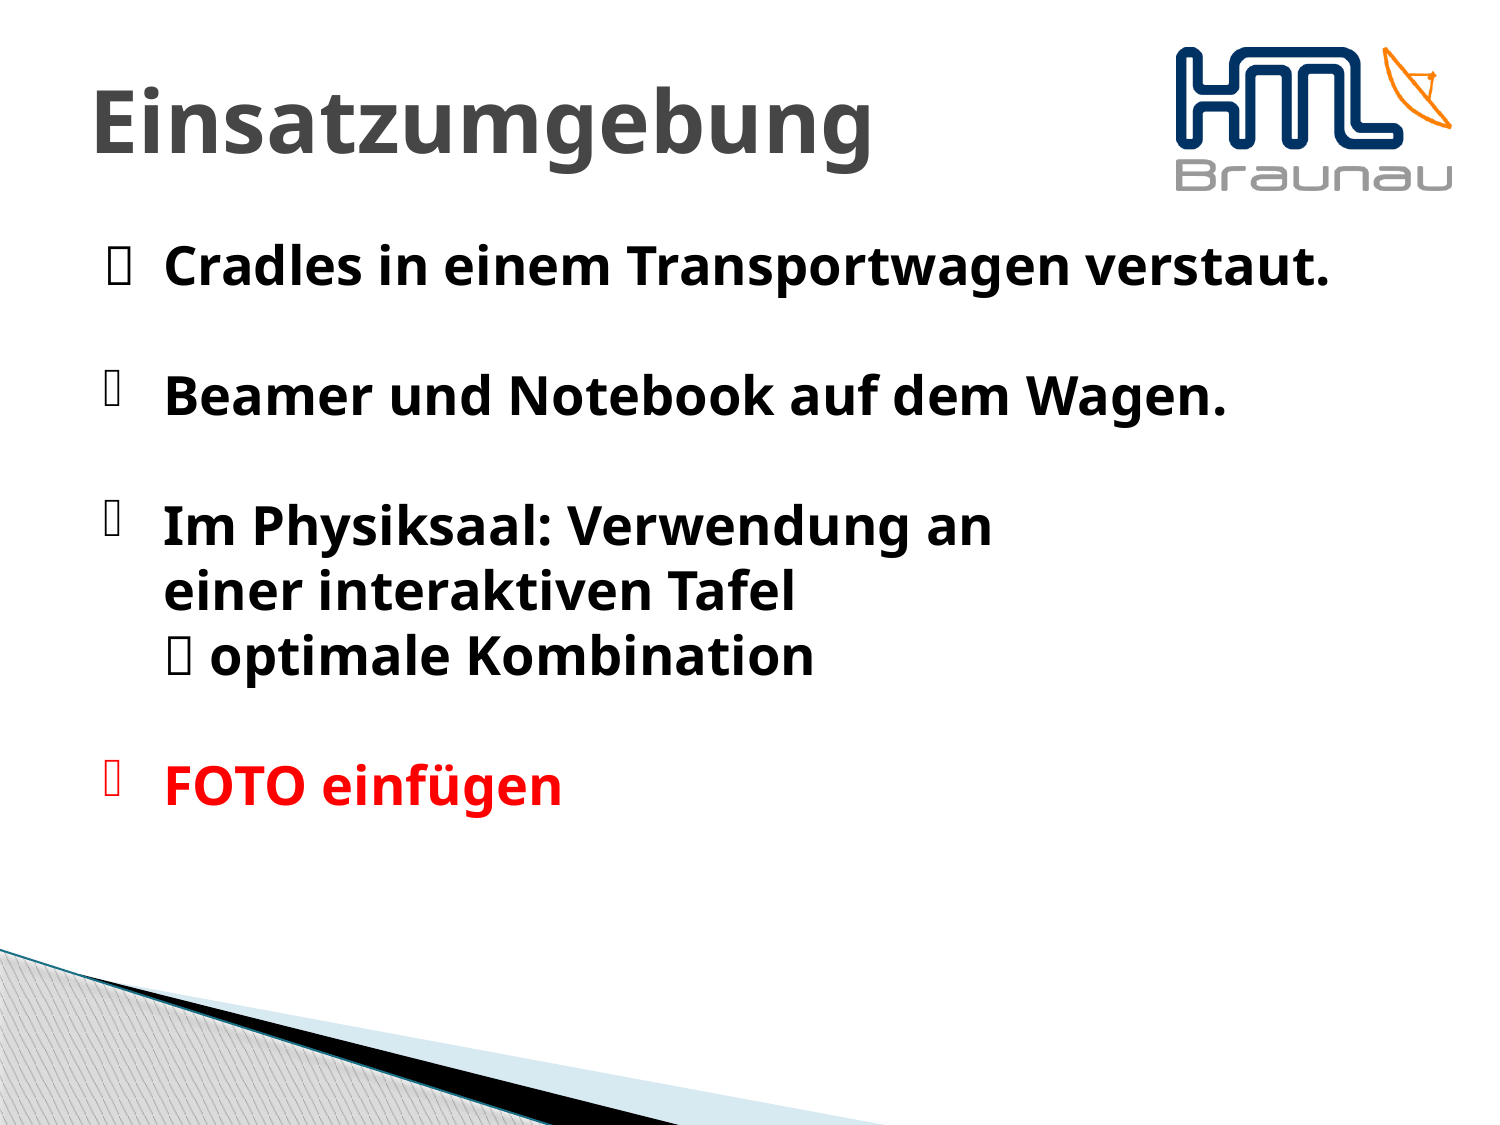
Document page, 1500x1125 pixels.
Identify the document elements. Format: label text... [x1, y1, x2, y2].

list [1176, 47, 1453, 192]
text_box  Cradles in einem Transportwagen verstaut. Beamer und Notebook auf dem Wagen. Im Physiksaal: Verwendung an einer interaktiven Tafel  optimale Kombination FOTO einfügen [88, 224, 1500, 824]
title Einsatzumgebung [75, 45, 1208, 193]
